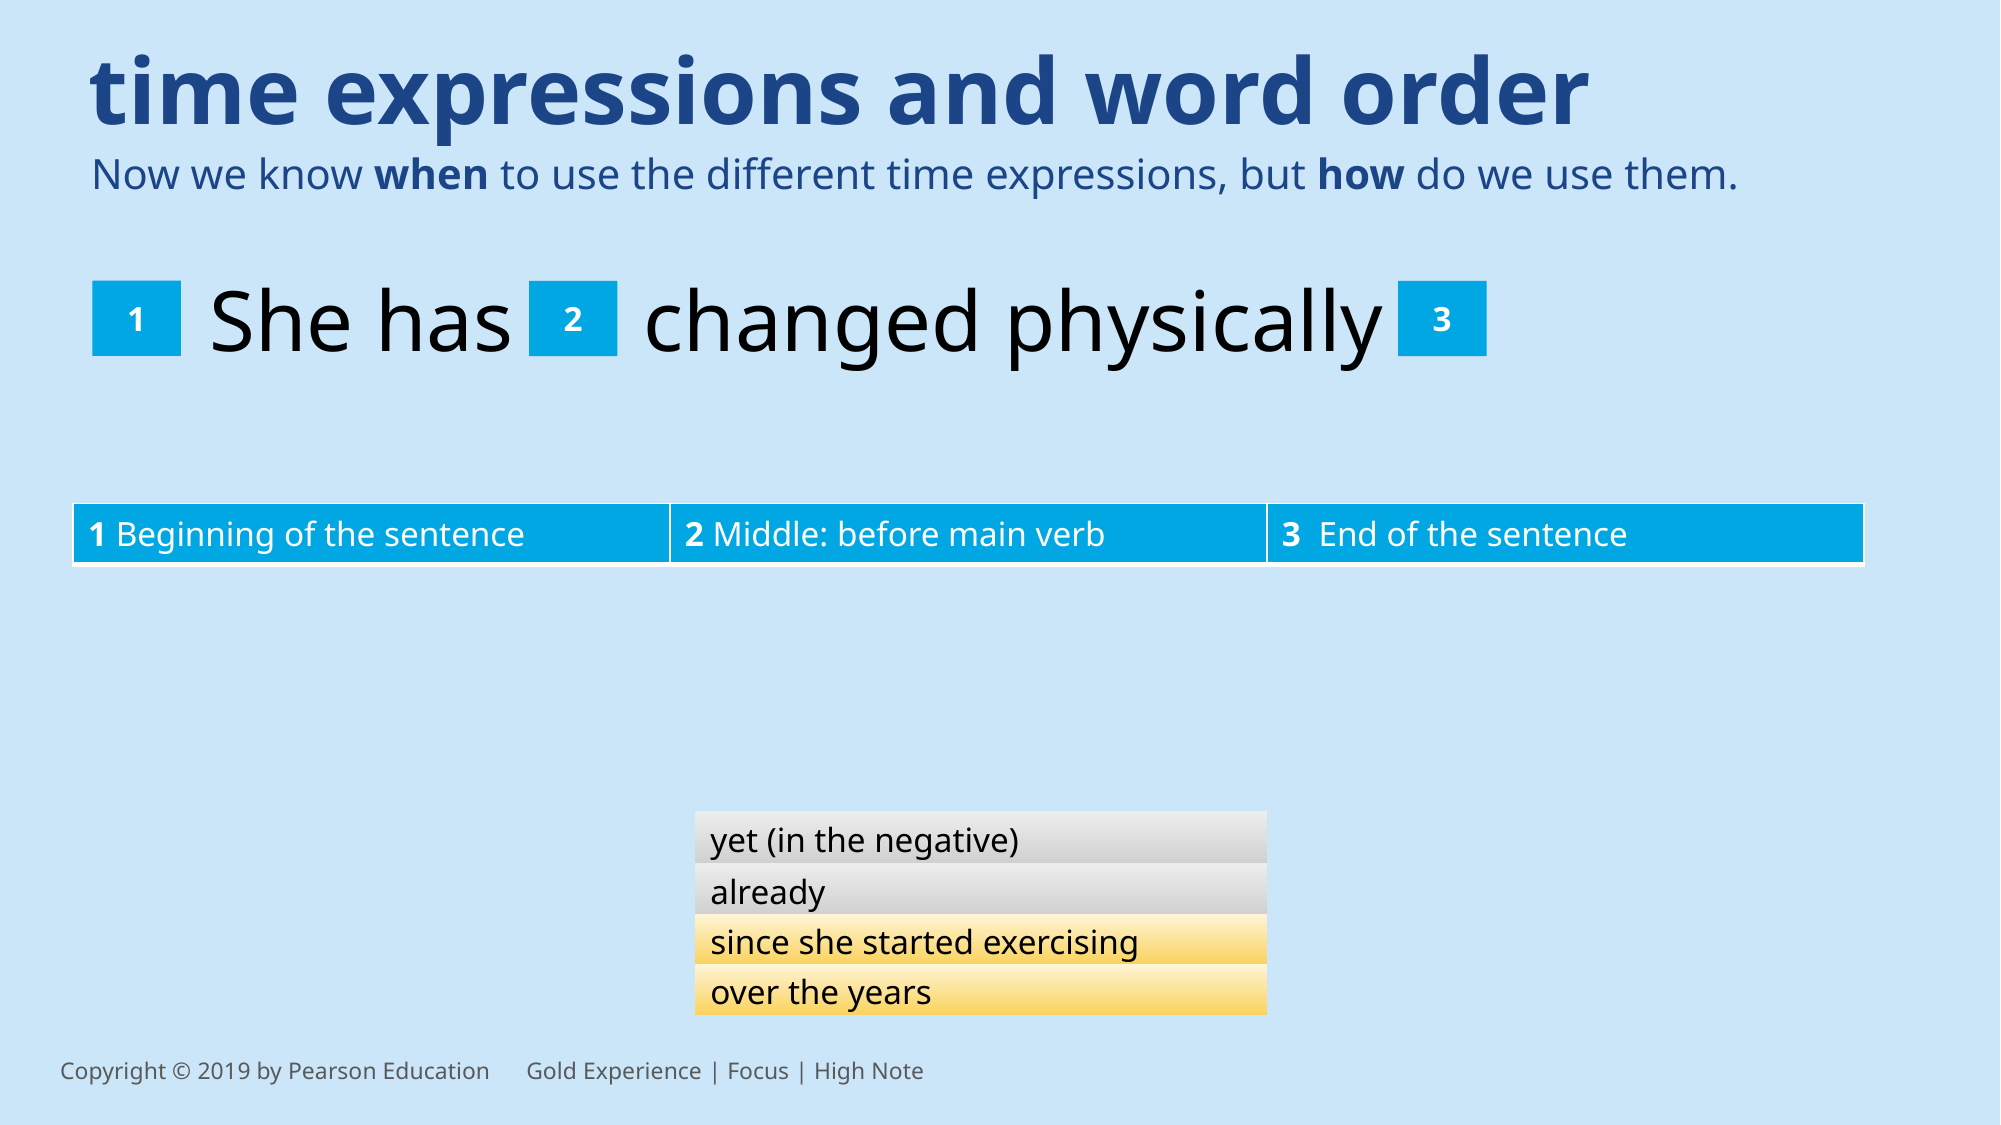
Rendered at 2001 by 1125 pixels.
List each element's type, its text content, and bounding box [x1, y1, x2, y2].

table_header 1 Beginning of the sentence [74, 504, 669, 562]
table_header 3 End of the sentence [1268, 504, 1863, 562]
text_box over the years [695, 964, 1267, 1015]
text_box 1 [92, 280, 181, 356]
text_box since she started exercising [695, 914, 1267, 964]
text_box She has changed physically [129, 260, 1414, 377]
text_box Now we know when to use the different time expressions, but how do we use them. [76, 146, 1798, 214]
text_box 2 [529, 280, 618, 357]
text_box 3 [1398, 280, 1487, 357]
table_header 2 Middle: before main verb [671, 504, 1266, 562]
text_box already [695, 863, 1267, 914]
text_box time expressions and word order [73, 37, 1716, 171]
text_box yet (in the negative) [695, 811, 1267, 863]
footer Copyright © 2019 by Pearson Education Gold Experience | Focus | High Note [45, 1040, 1084, 1101]
